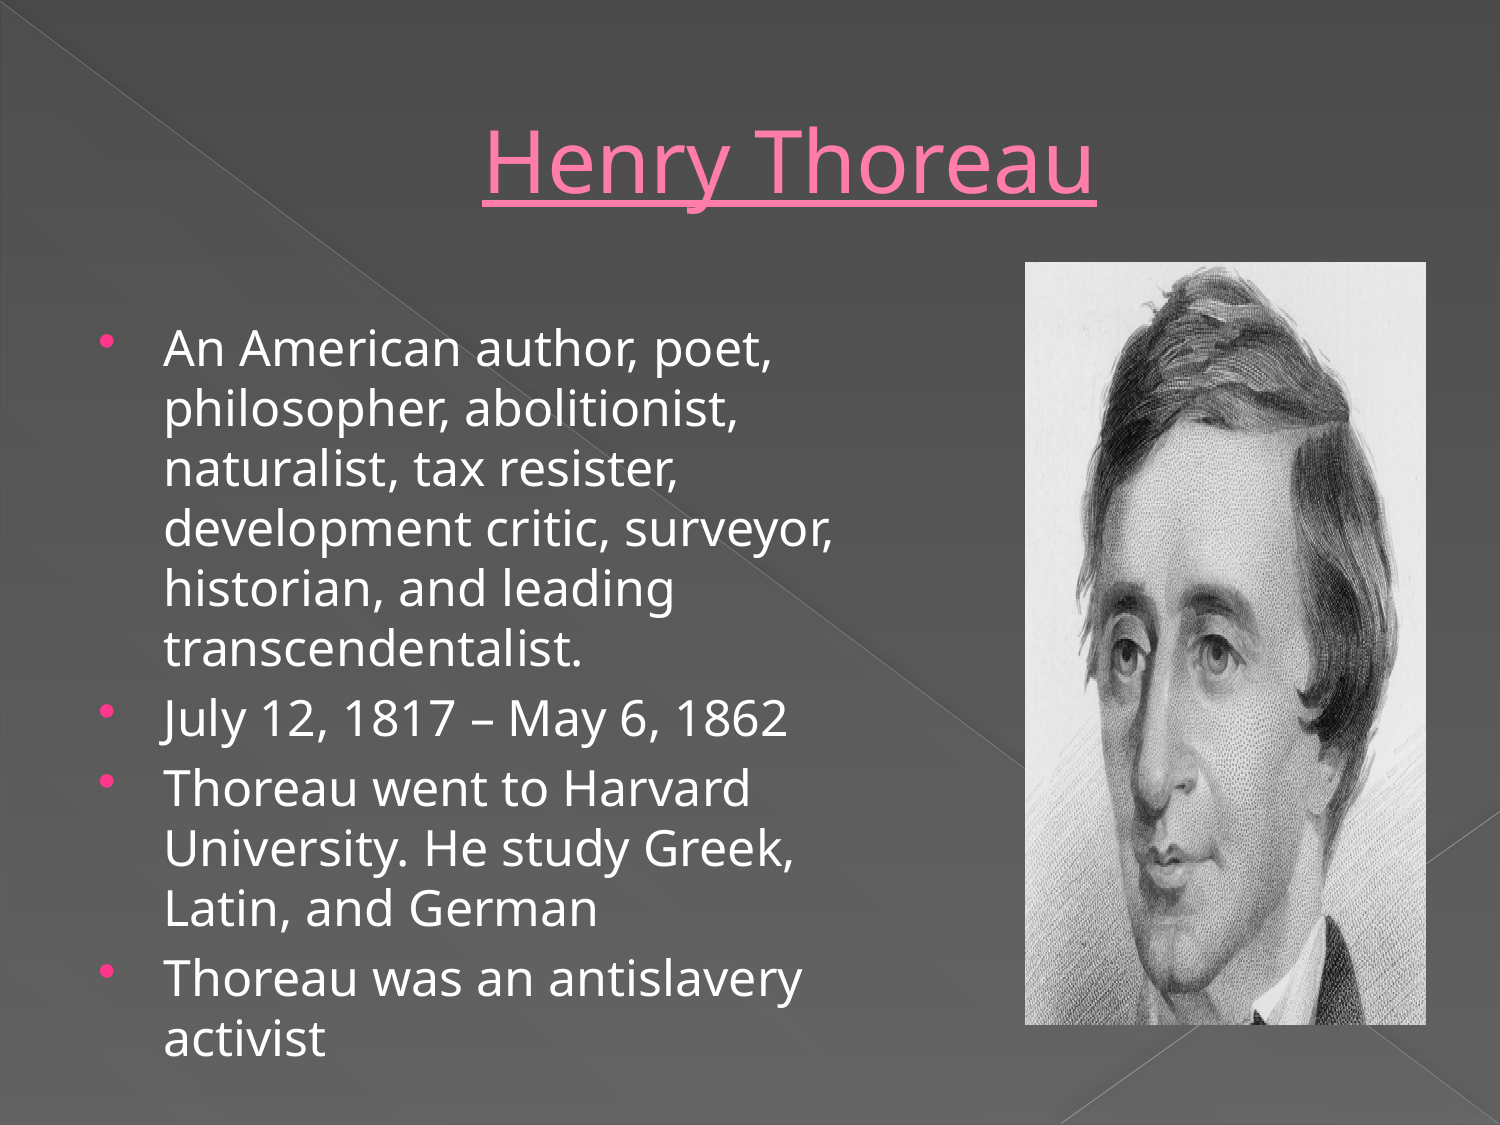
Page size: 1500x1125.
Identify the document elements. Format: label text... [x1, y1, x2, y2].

title Henry Thoreau [75, 43, 1425, 274]
list An American author, poet, philosopher, abolitionist, naturalist, tax resister, development critic, surveyor, historian, and leading transcendentalist. July 12, 1817 – May 6, 1862 Thoreau went to Harvard University. He study Greek, Latin, and German Thoreau was an antislavery activist [75, 308, 888, 1059]
picture [1025, 262, 1426, 1026]
